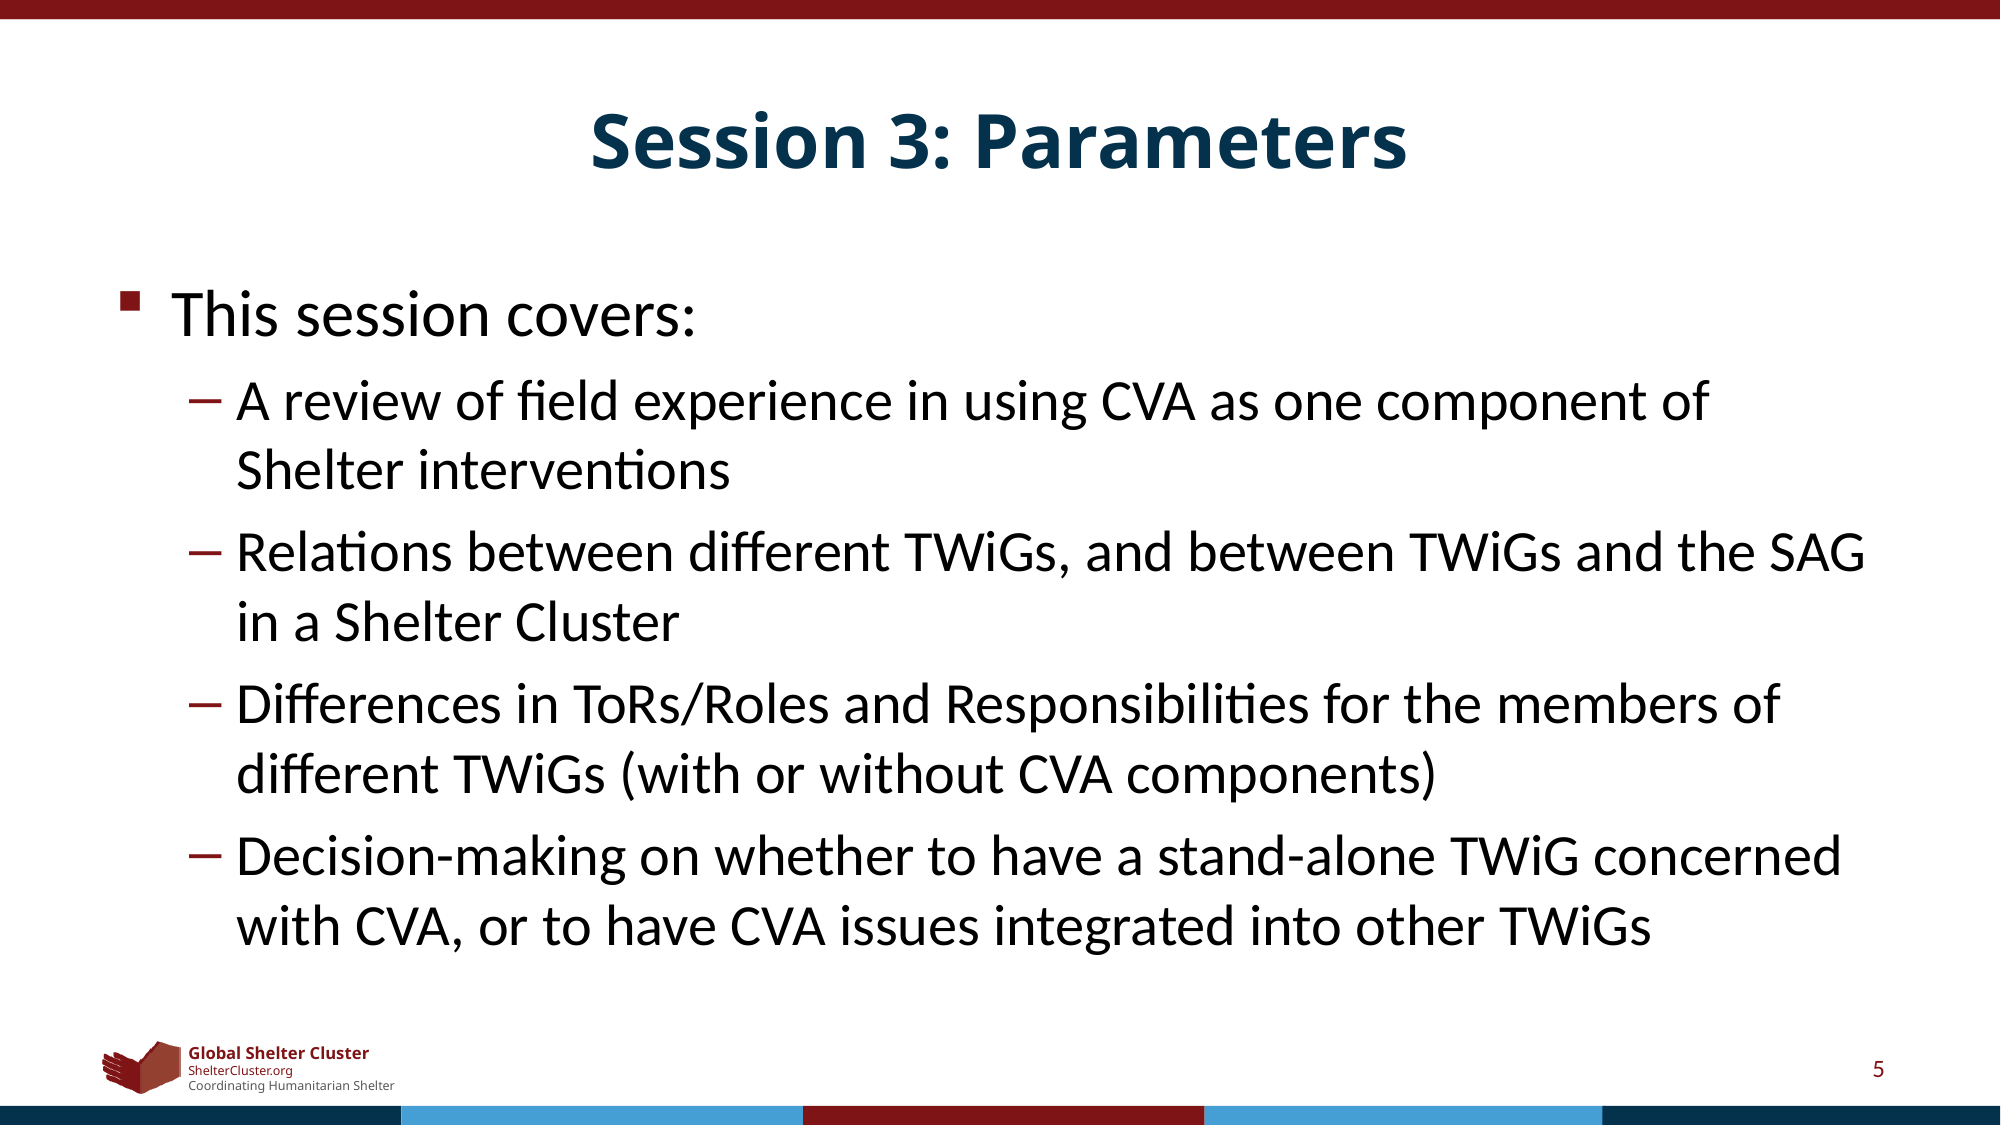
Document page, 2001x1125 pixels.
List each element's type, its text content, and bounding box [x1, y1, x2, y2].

picture [102, 1041, 181, 1094]
list This session covers: A review of field experience in using CVA as one component of Shelter interventions Relations between different TWiGs, and between TWiGs and the SAG in a Shelter Cluster Differences in ToRs/Roles and Responsibilities for the members of different TWiGs (with or without CVA components) Decision-making on whether to have a stand-alone TWiG concerned with CVA, or to have CVA issues integrated into other TWiGs [99, 262, 1900, 1005]
slide_number 5 [1433, 1037, 1900, 1098]
title Session 3: Parameters [99, 45, 1900, 233]
